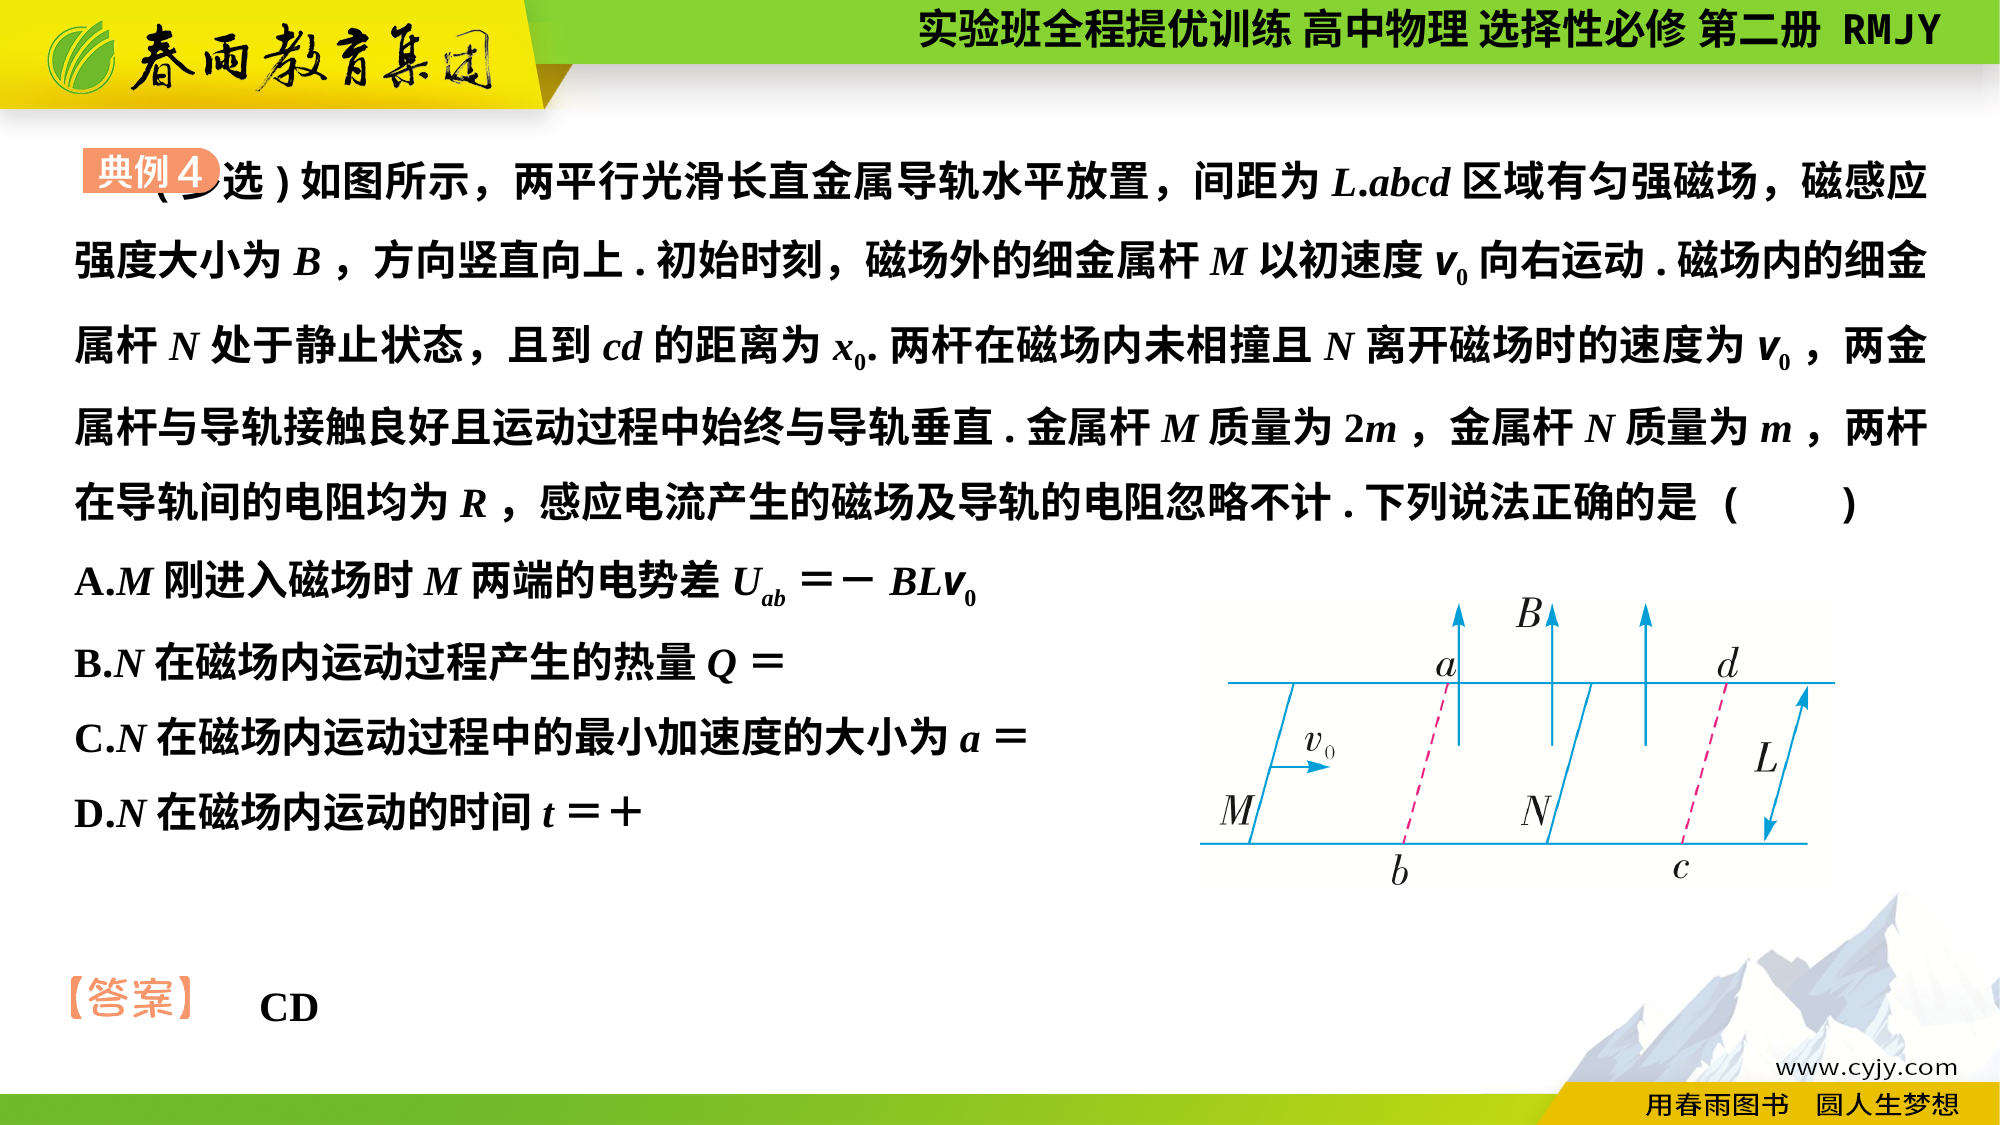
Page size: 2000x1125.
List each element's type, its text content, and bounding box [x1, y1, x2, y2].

text_box CD [244, 947, 335, 1037]
picture [0, 0, 2000, 1125]
